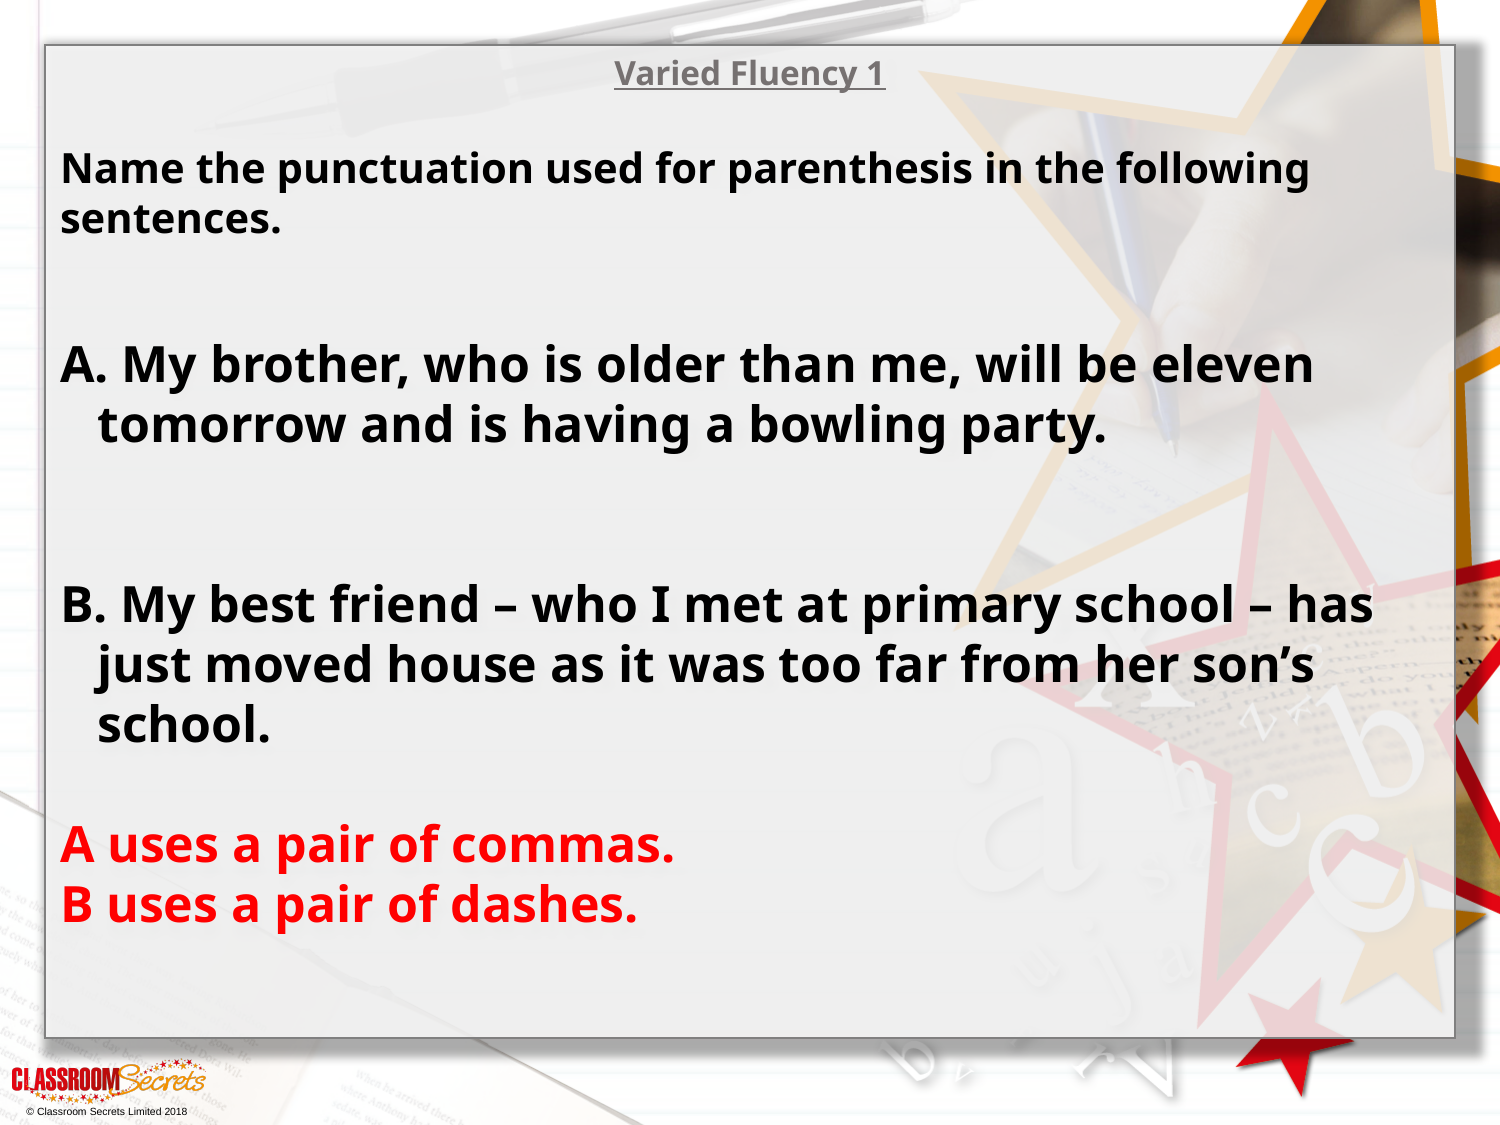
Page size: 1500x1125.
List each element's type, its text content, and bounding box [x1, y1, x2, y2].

picture [0, 0, 1500, 1125]
text_box Varied Fluency 1 Name the punctuation used for parenthesis in the following sentences. My brother, who is older than me, will be eleven tomorrow and is having a bowling party. My best friend – who I met at primary school – has just moved house as it was too far from her son’s school. A uses a pair of commas. B uses a pair of dashes. [44, 44, 1456, 1039]
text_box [11, 1058, 207, 1125]
